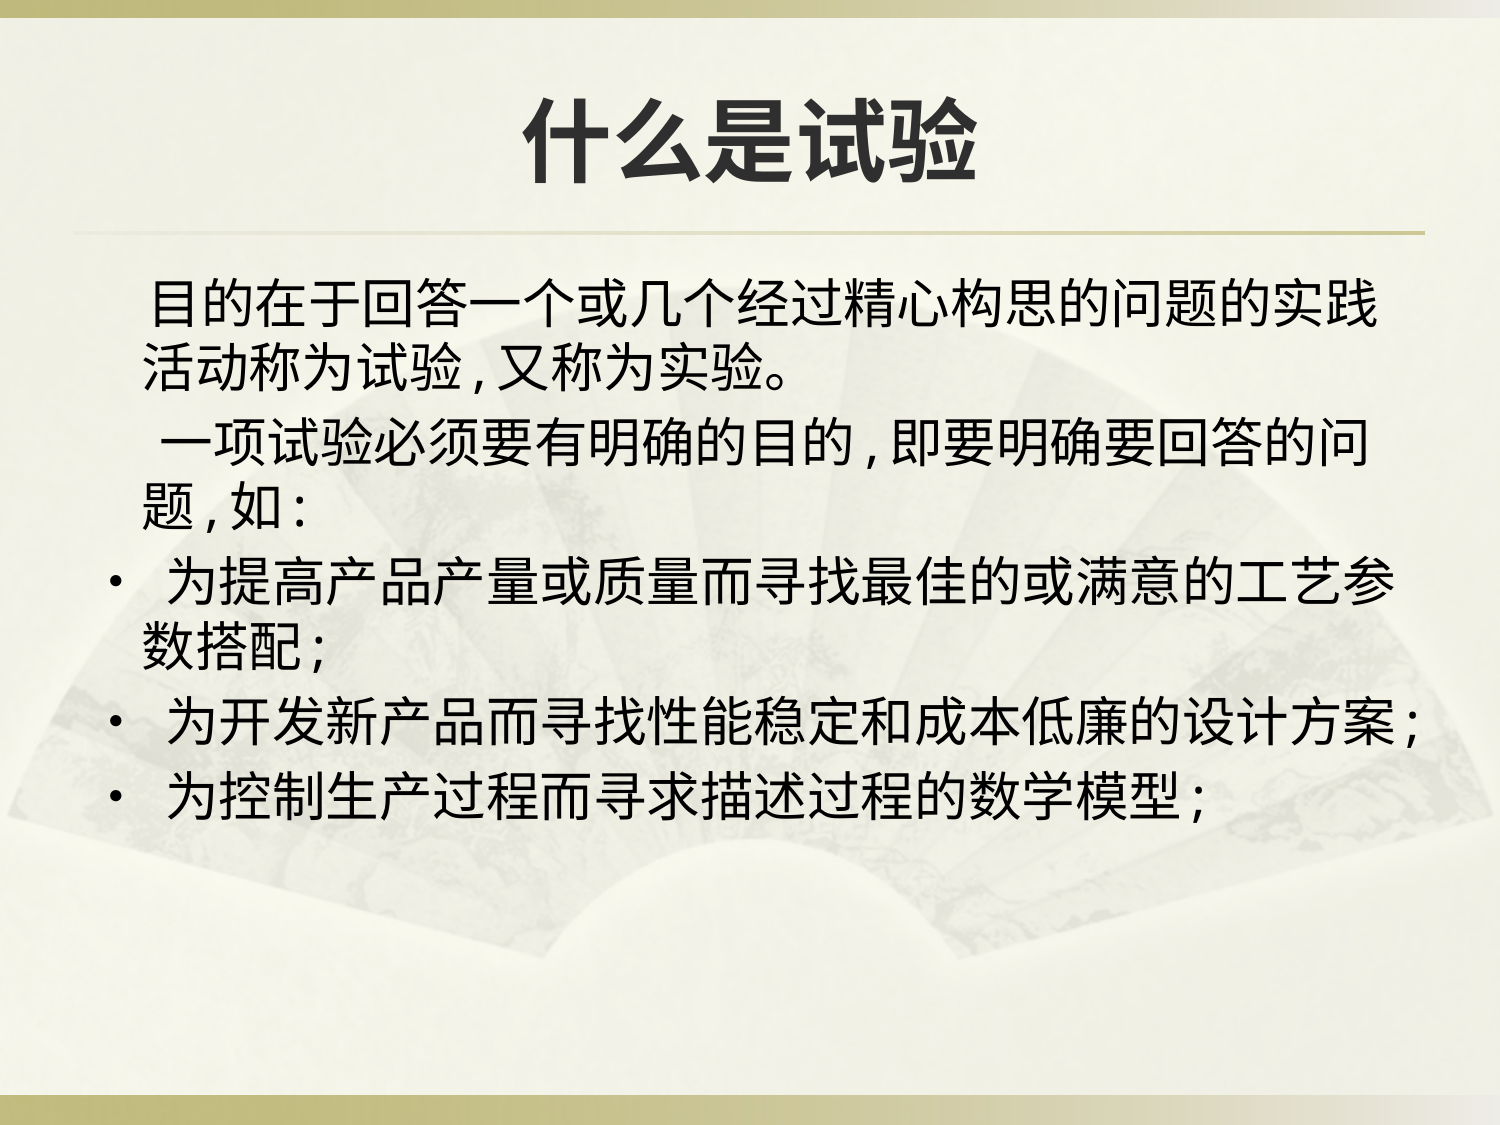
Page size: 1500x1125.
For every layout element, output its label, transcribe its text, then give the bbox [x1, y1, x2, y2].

list 目的在于回答一个或几个经过精心构思的问题的实践活动称为试验,又称为实验。 一项试验必须要有明确的目的,即要明确要回答的问题,如: • 为提高产品产量或质量而寻找最佳的或满意的工艺参数搭配; • 为开发新产品而寻找性能稳定和成本低廉的设计方案; • 为控制生产过程而寻求描述过程的数学模型; [75, 262, 1424, 1032]
title 什么是试验 [75, 45, 1425, 233]
